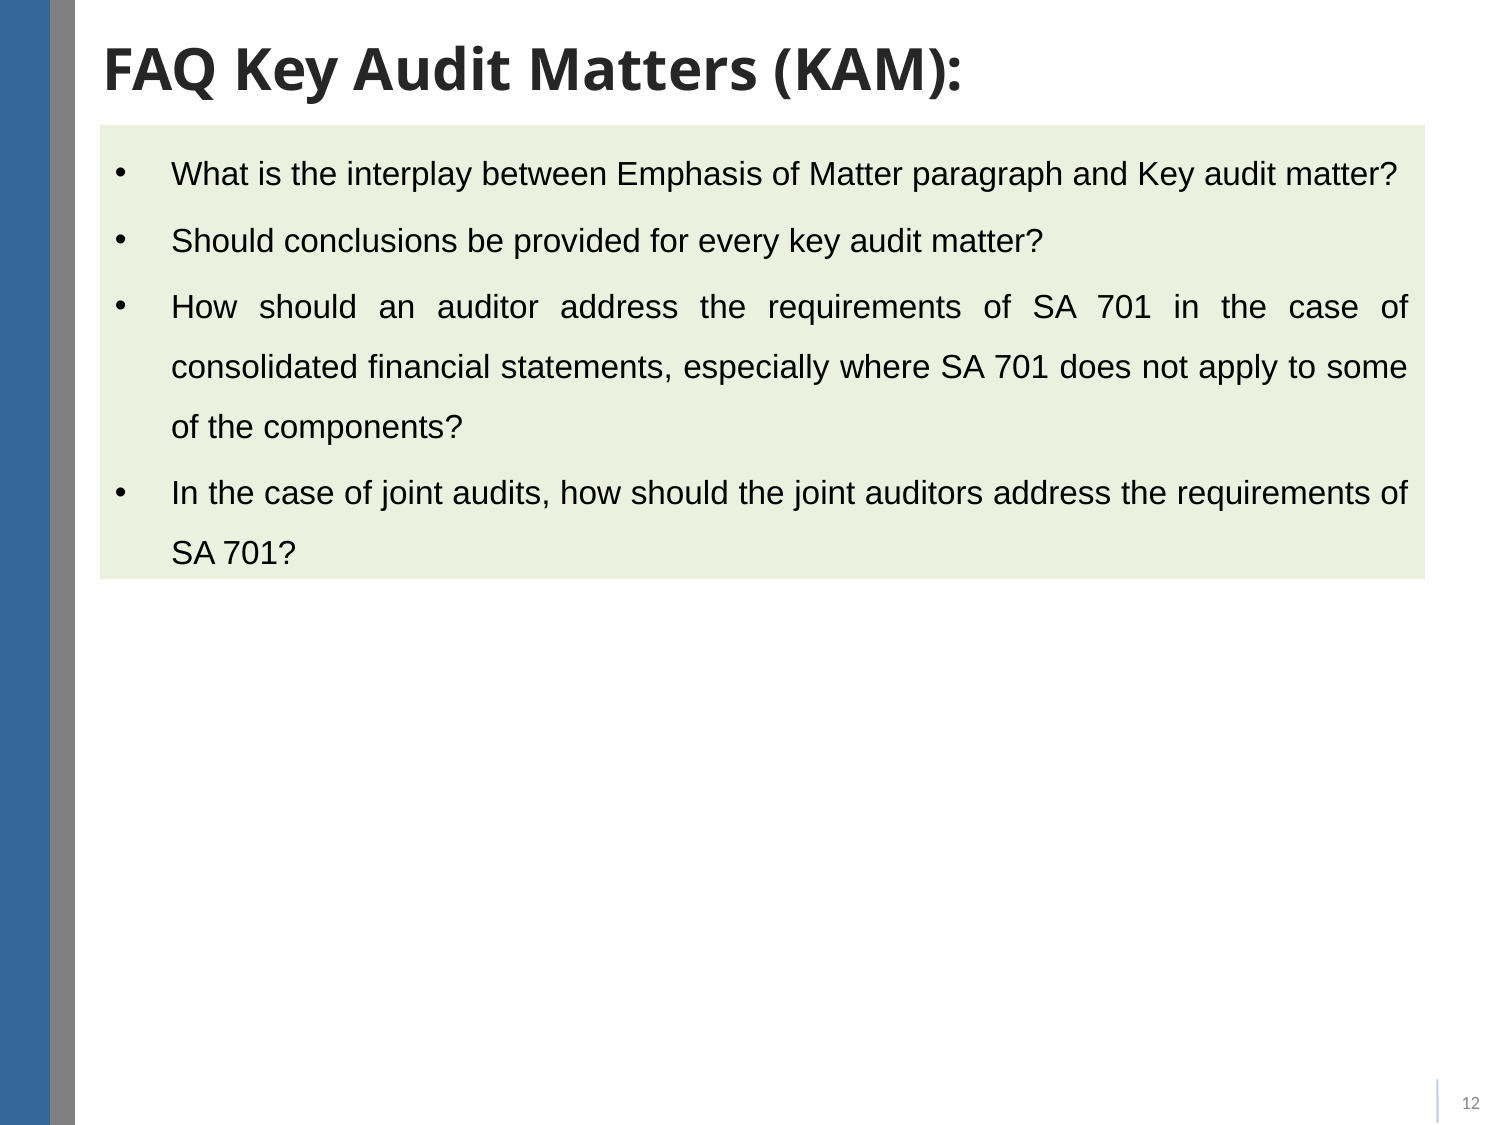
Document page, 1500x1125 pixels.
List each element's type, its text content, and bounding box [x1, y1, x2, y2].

slide_number 12 [1437, 1079, 1496, 1125]
text_box What is the interplay between Emphasis of Matter paragraph and Key audit matter? Should conclusions be provided for every key audit matter? How should an auditor address the requirements of SA 701 in the case of consolidated financial statements, especially where SA 701 does not apply to some of the components? In the case of joint audits, how should the joint auditors address the requirements of SA 701? [99, 125, 1425, 579]
title FAQ Key Audit Matters (KAM): [87, 24, 1413, 143]
